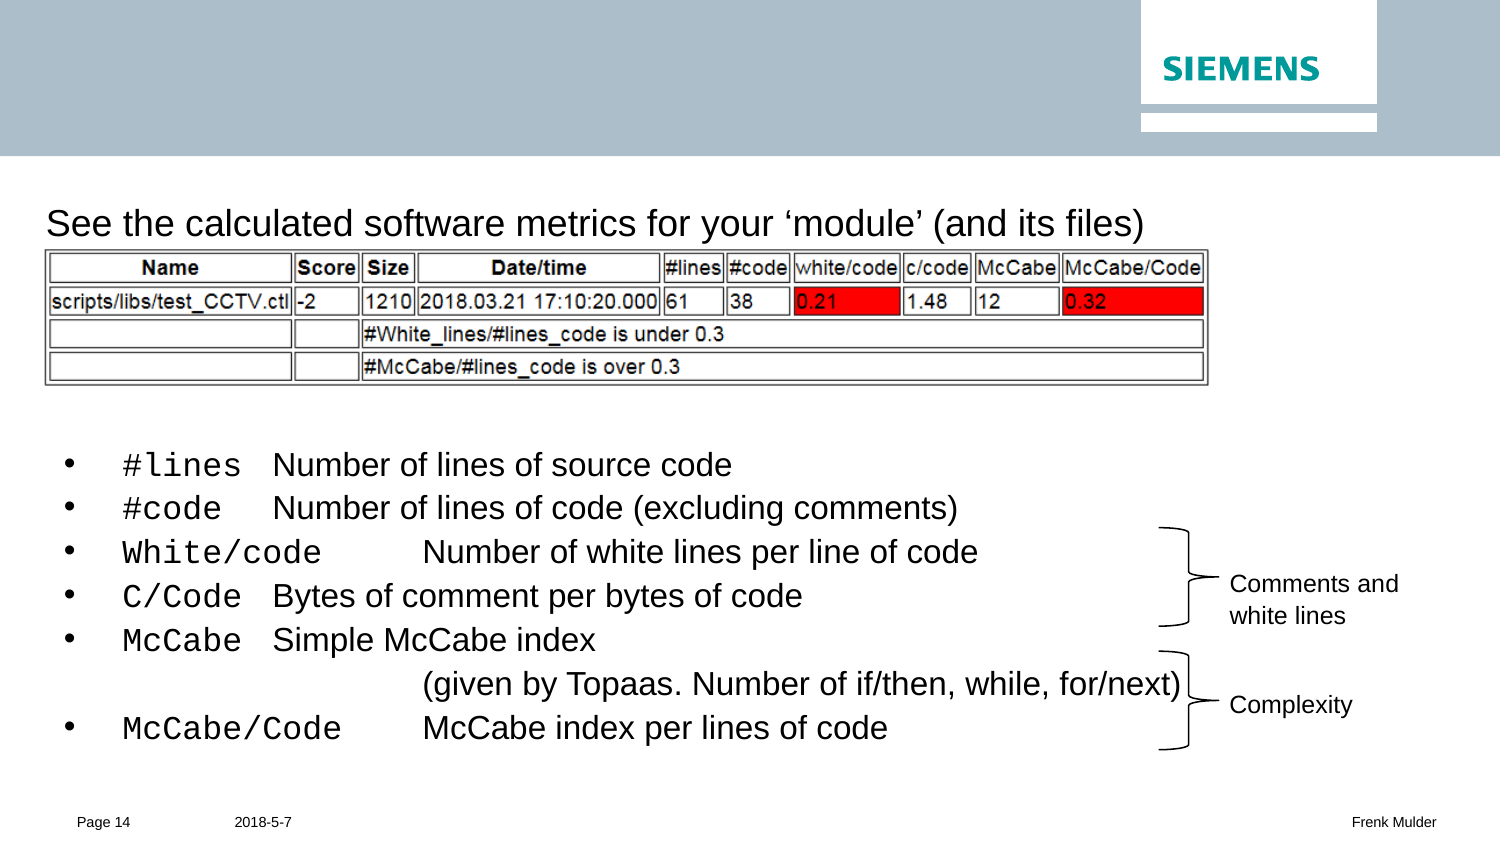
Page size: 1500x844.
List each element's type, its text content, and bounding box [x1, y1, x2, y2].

text_box [1158, 651, 1219, 750]
text_box #lines Number of lines of source code #code Number of lines of code (excluding comments) White/code Number of white lines per line of code C/Code Bytes of comment per bytes of code McCabe Simple McCabe index (given by Topaas. Number of if/then, while, for/next) McCabe/Code McCabe index per lines of code [63, 438, 1354, 746]
text_box See the calculated software metrics for your ‘module’ (and its files) [45, 194, 1146, 238]
text_box [1158, 527, 1219, 627]
text_box Comments and white lines [1229, 564, 1407, 631]
picture [39, 239, 1219, 395]
text_box Complexity [1229, 685, 1354, 719]
